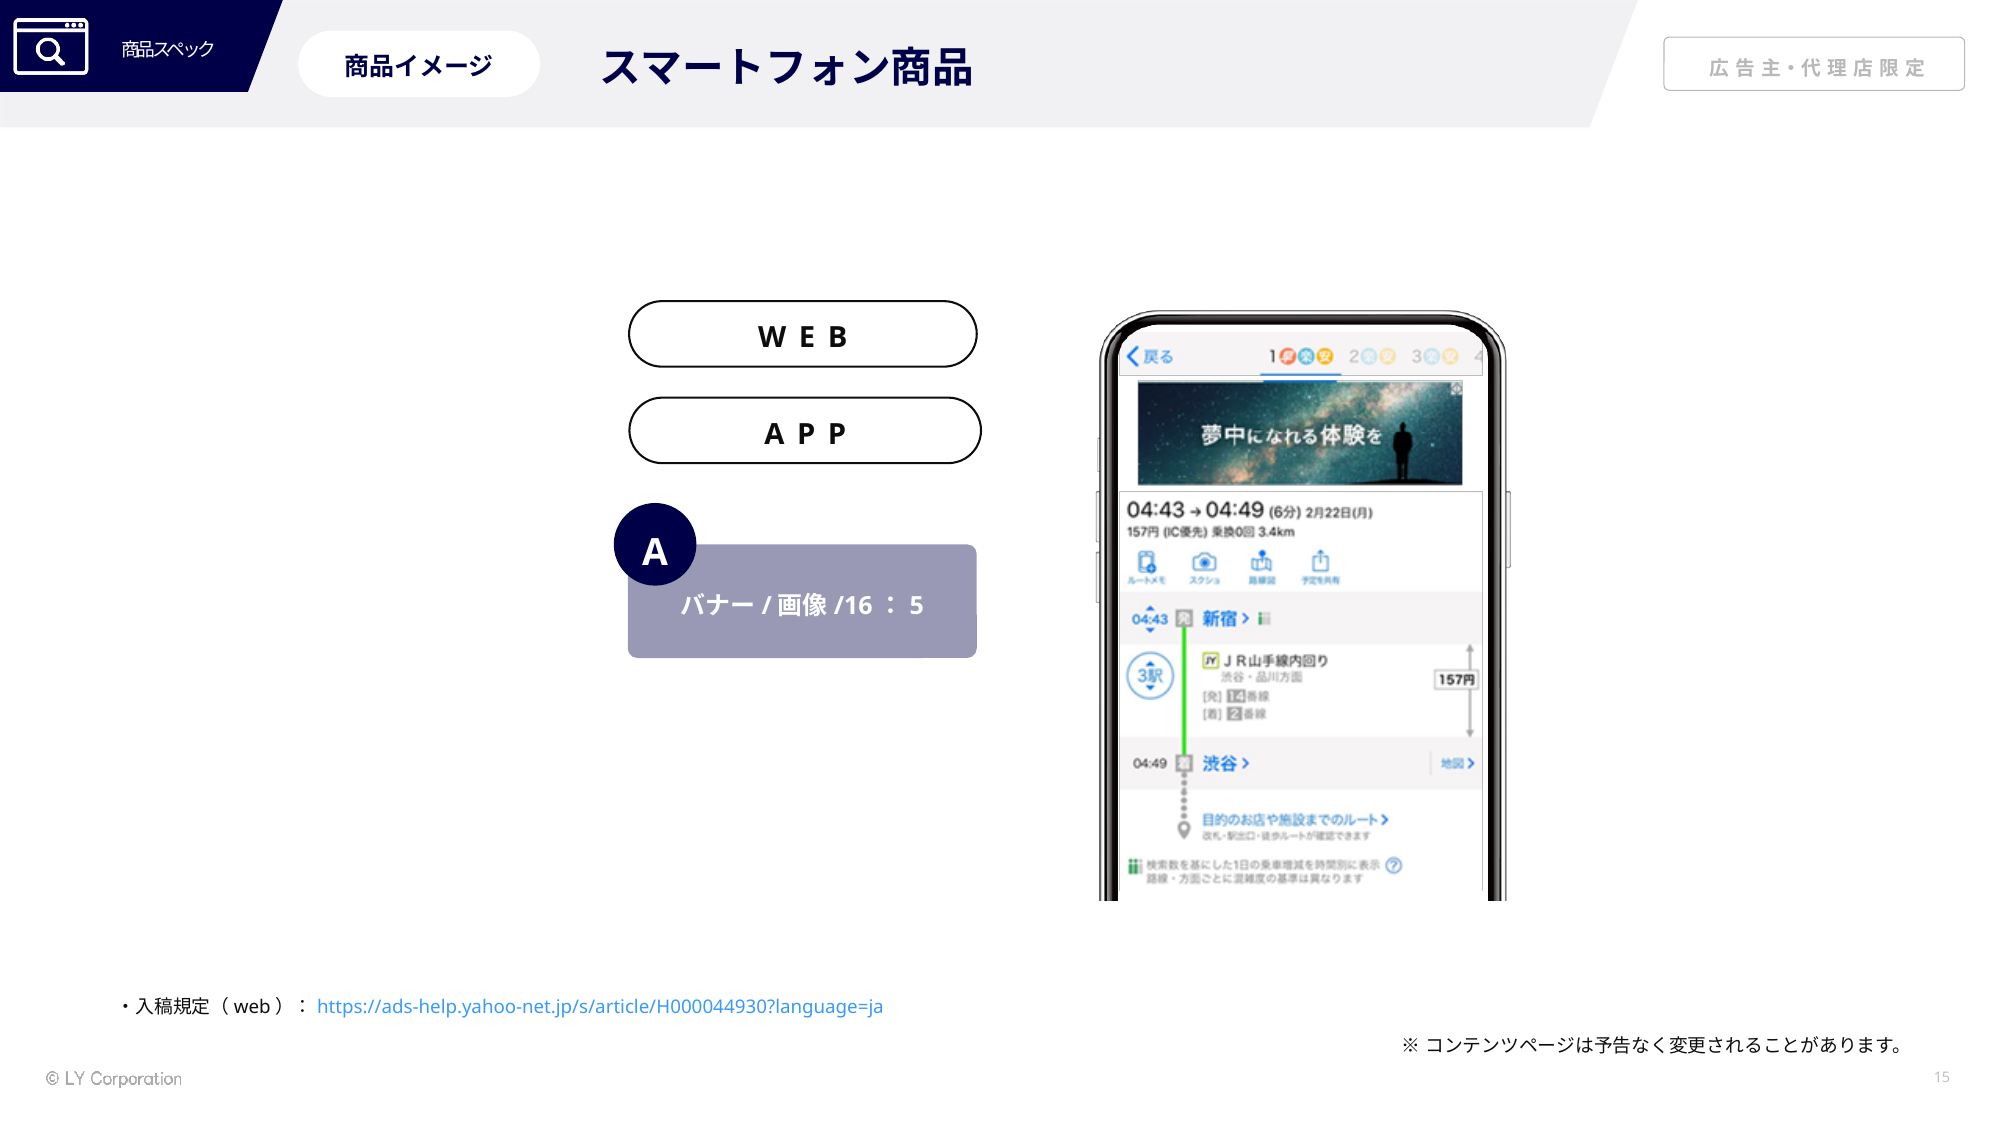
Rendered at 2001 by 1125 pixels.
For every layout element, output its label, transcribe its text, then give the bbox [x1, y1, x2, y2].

picture [9, 5, 92, 87]
picture [46, 1071, 181, 1088]
text_box 商品イメージ [297, 29, 542, 98]
text_box 商品スペック [97, 13, 240, 81]
text_box スマートフォン商品 [599, 41, 1481, 97]
text_box ※コンテンツページは予告なく変更されることがあります。 [1401, 1033, 1911, 1056]
text_box WEB [628, 300, 978, 368]
text_box A [612, 501, 698, 587]
text_box APP [628, 396, 983, 465]
text_box ・入稿規定（web）：https://ads-help.yahoo-net.jp/s/article/H000044930?language=ja [102, 982, 1577, 1029]
picture [1086, 301, 1518, 901]
text_box バナー/画像/16：5 [626, 543, 978, 660]
